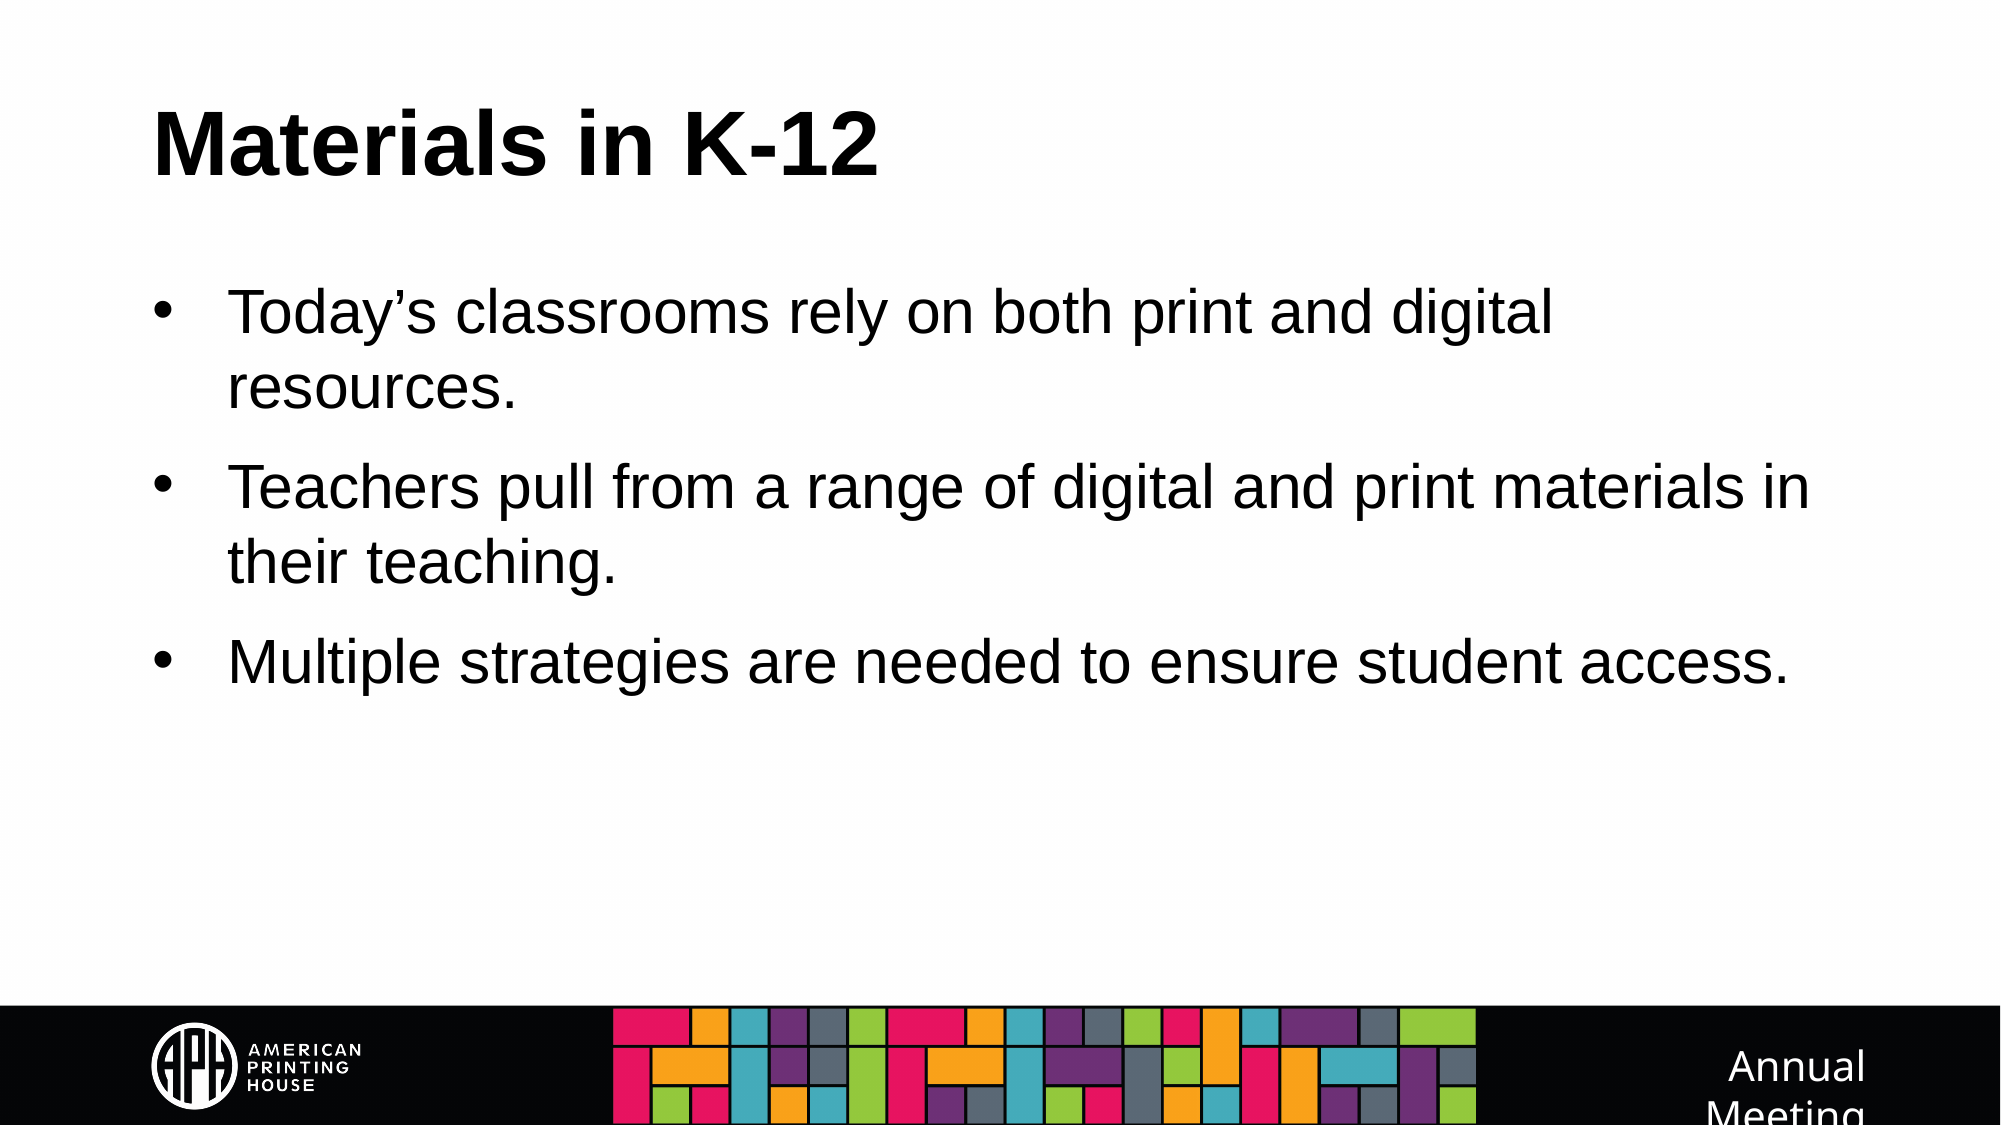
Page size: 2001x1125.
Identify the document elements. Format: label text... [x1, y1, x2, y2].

picture [1821, 1111, 1833, 1125]
list Today’s classrooms rely on both print and digital resources. Teachers pull from a range of digital and print materials in their teaching. Multiple strategies are needed to ensure student access. [137, 263, 1863, 909]
picture [1727, 1107, 1734, 1125]
picture [1771, 1111, 1783, 1118]
picture [1846, 1111, 1858, 1125]
picture [1711, 1105, 1719, 1125]
title Materials in K-12 [137, 59, 1863, 232]
picture [0, 0, 2001, 1125]
picture [1748, 1111, 1760, 1118]
